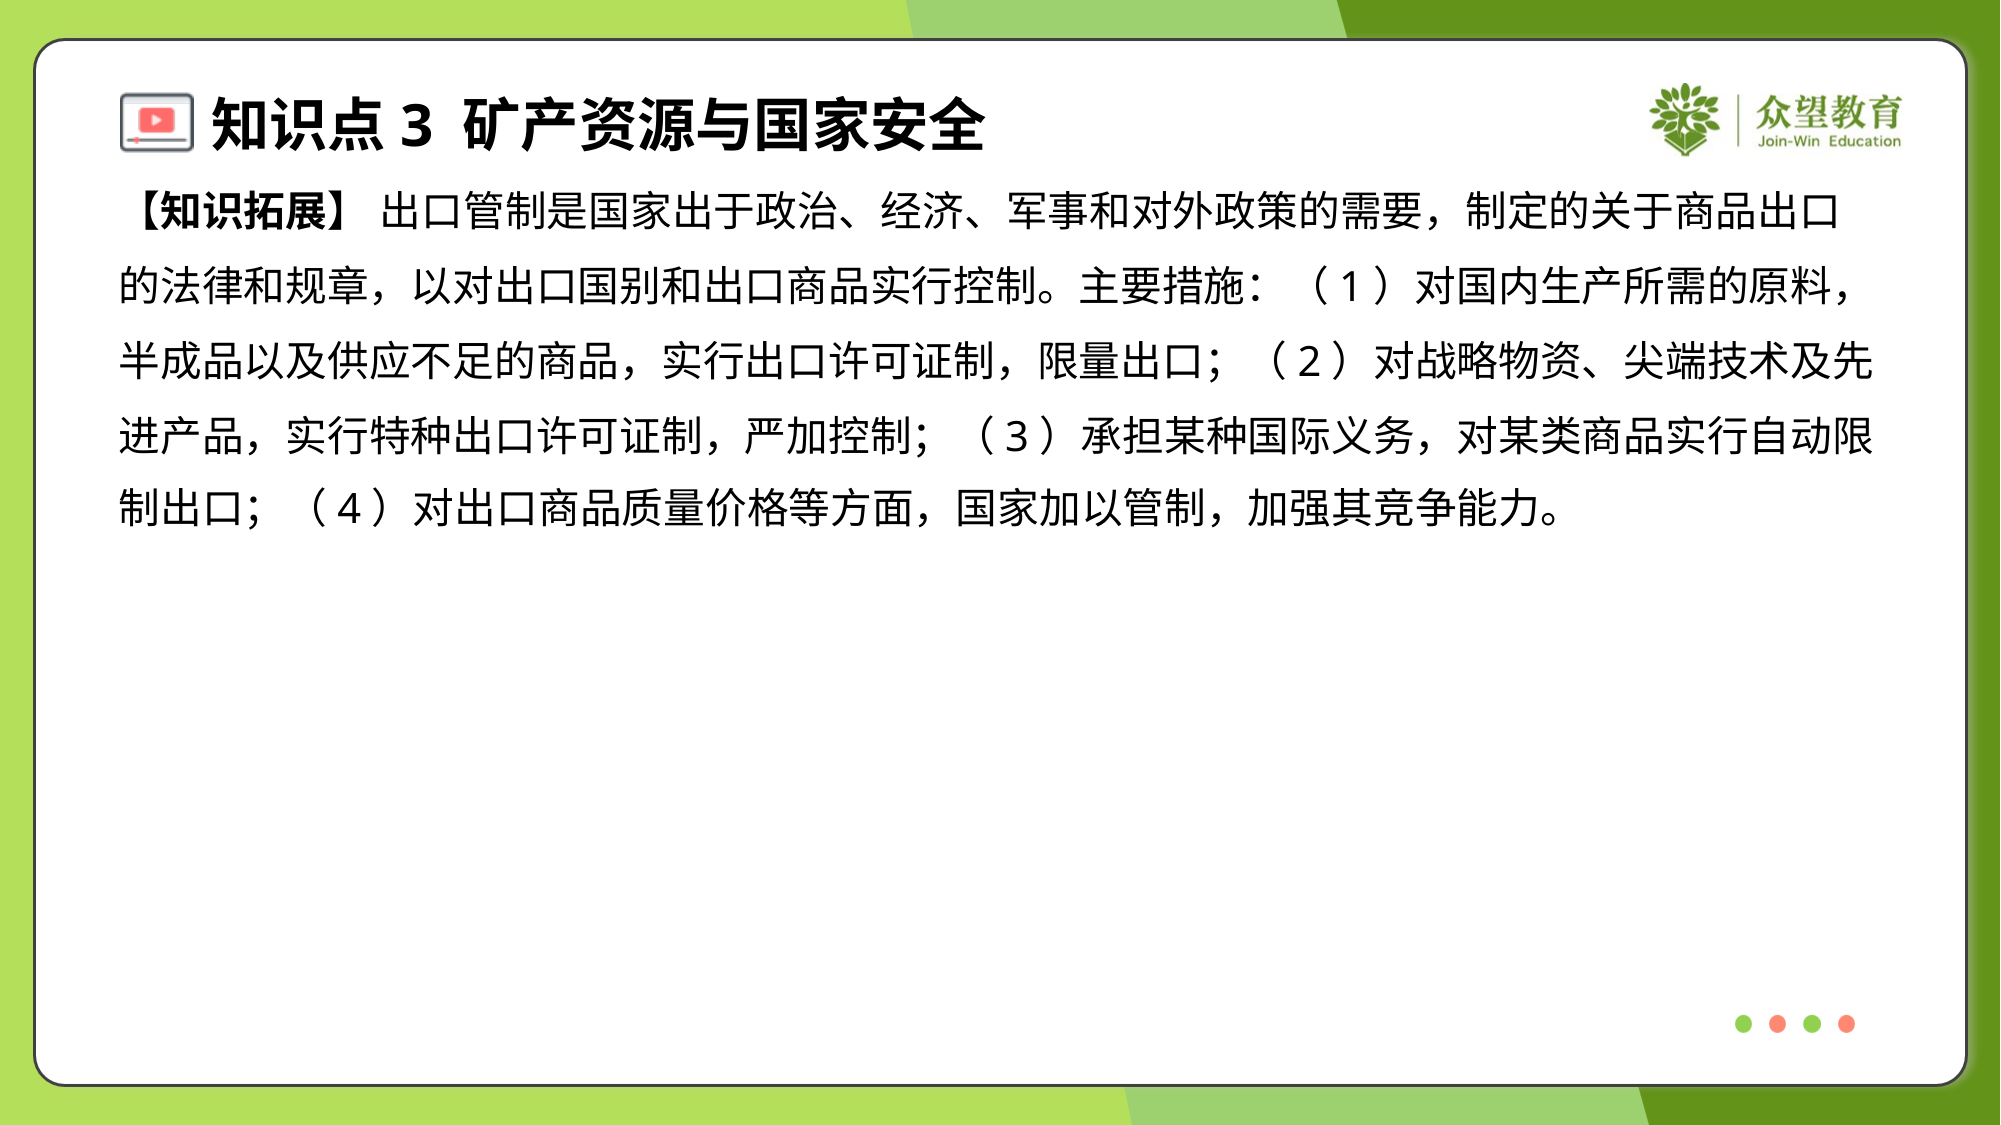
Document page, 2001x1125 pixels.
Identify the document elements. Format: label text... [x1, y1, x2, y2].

picture [0, 0, 2000, 1125]
text_box 【知识拓展】 出口管制是国家出于政治、经济、军事和对外政策的需要，制定的关于商品出口 的法律和规章，以对出口国别和出口商品实行控制。主要措施：（1）对国内生产所需的原料， 半成品以及供应不足的商品，实行出口许可证制，限量出口；（2）对战略物资、尖端技术及先 进产品，实行特种出口许可证制，严加控制；（3）承担某种国际义务，对某类商品实行自动限 制出口；（4）对出口商品质量价格等方面，国家加以管制，加强其竞争能力。 [118, 159, 1883, 525]
